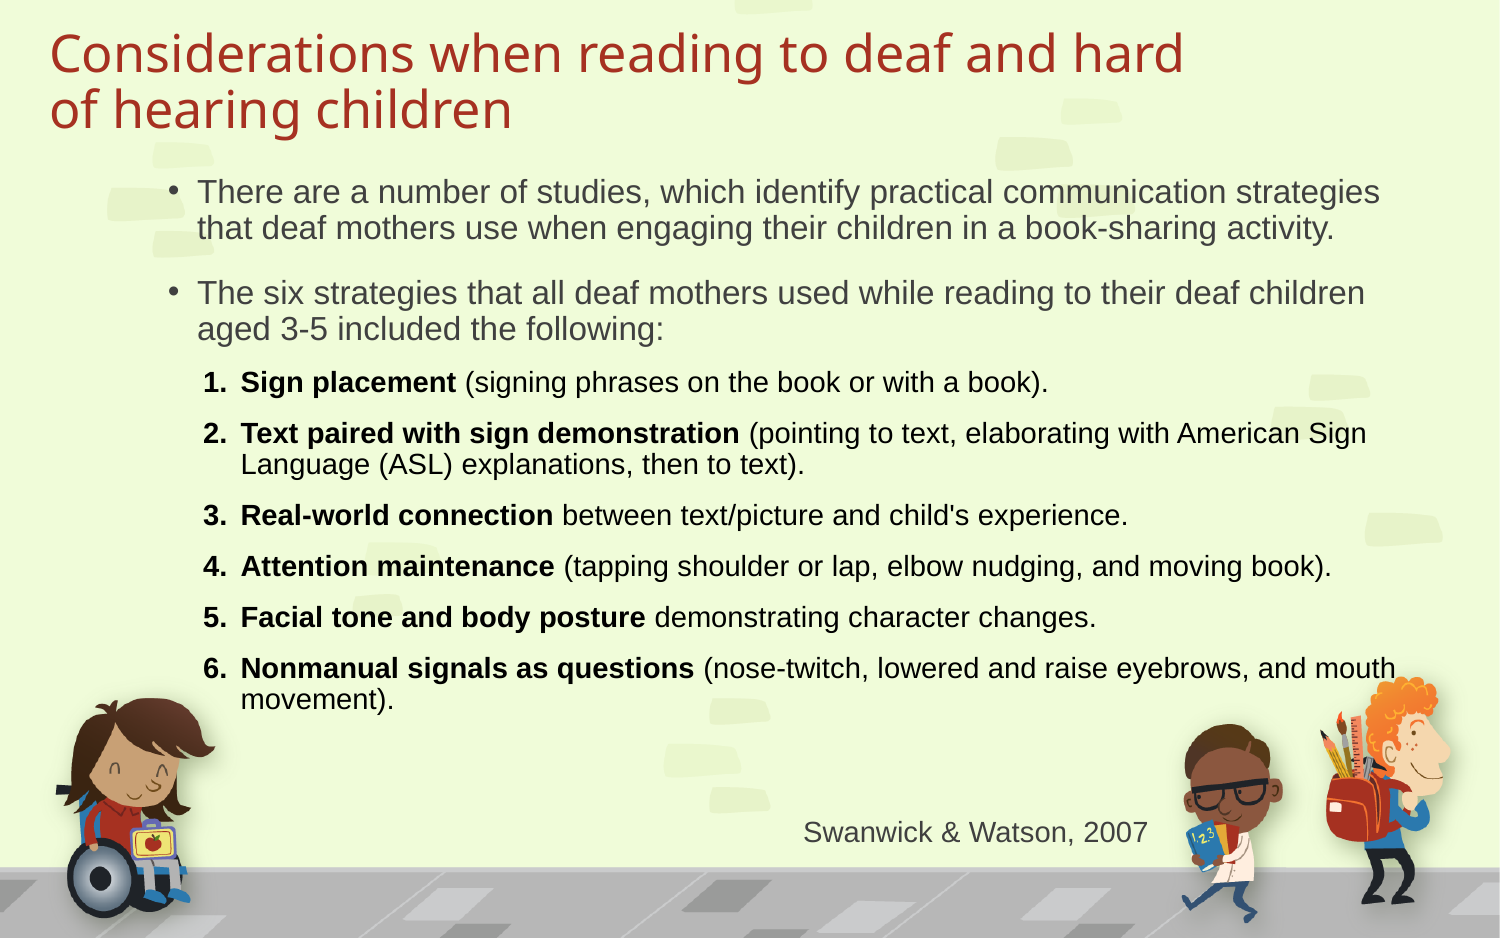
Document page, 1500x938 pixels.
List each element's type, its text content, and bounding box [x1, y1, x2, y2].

title Considerations when reading to deaf and hard of hearing children [37, 68, 1213, 146]
text_box Swanwick & Watson, 2007 [788, 806, 1164, 856]
picture [0, 0, 1500, 938]
list There are a number of studies, which identify practical communication strategies that deaf mothers use when engaging their children in a book-sharing activity. The six strategies that all deaf mothers used while reading to their deaf children aged 3-5 included the following: Sign placement (signing phrases on the book or with a book). Text paired with sign demonstration (pointing to text, elaborating with American Sign Language (ASL) explanations, then to text). Real-world connection between text/picture and child's experience. Attention maintenance (tapping shoulder or lap, elbow nudging, and moving book). Facial tone and body posture demonstrating character changes. Nonmanual signals as questions (nose-twitch, lowered and raise eyebrows, and mouth movement). [156, 168, 1419, 653]
